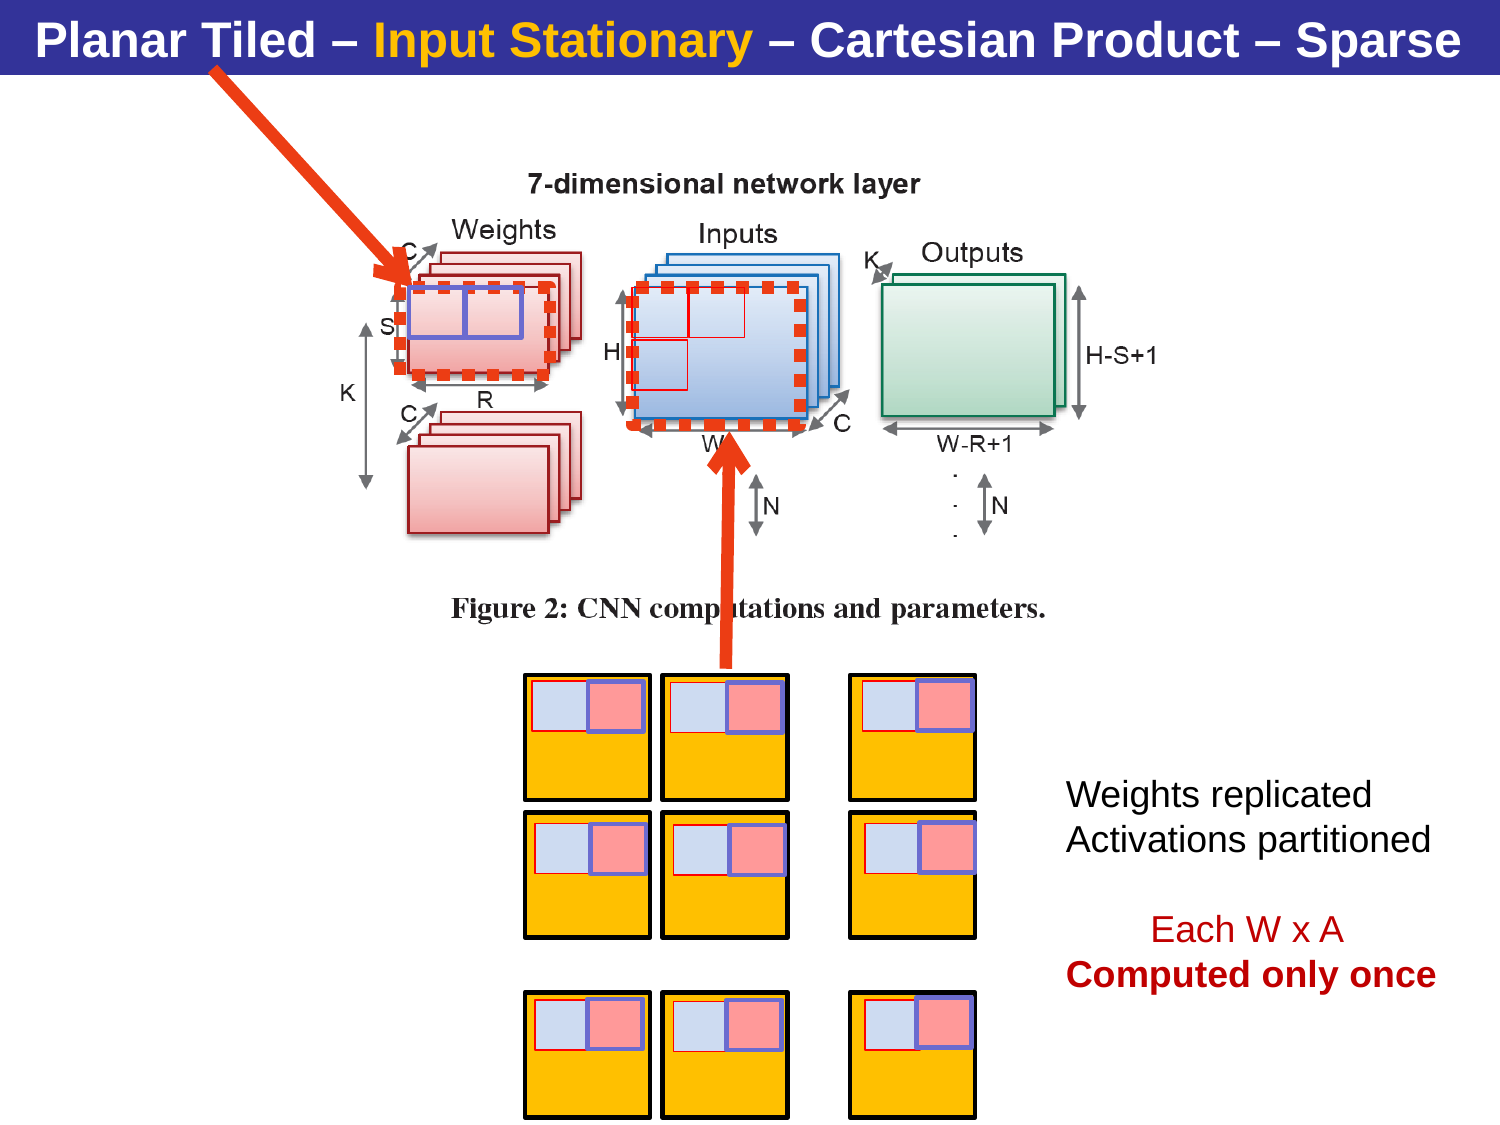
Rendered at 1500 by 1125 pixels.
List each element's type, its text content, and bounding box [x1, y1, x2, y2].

text_box [729, 825, 786, 875]
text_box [212, 68, 413, 288]
text_box [917, 680, 973, 731]
text_box [727, 682, 783, 733]
text_box [525, 812, 650, 938]
title Planar Tiled – Input Stationary – Cartesian Product – Sparse [0, 0, 1500, 75]
text_box [864, 823, 921, 874]
text_box [726, 999, 782, 1050]
text_box [864, 999, 921, 1050]
text_box [534, 999, 590, 1050]
text_box [532, 681, 588, 732]
text_box [525, 992, 650, 1118]
text_box [919, 822, 975, 873]
text_box [534, 823, 590, 874]
text_box [673, 824, 729, 875]
text_box [670, 682, 726, 733]
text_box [725, 430, 730, 669]
text_box [662, 812, 788, 938]
text_box [588, 681, 644, 732]
text_box [849, 992, 975, 1118]
text_box [662, 675, 788, 800]
text_box [849, 812, 975, 938]
text_box [849, 675, 975, 800]
text_box [673, 1001, 729, 1052]
text_box [916, 997, 972, 1048]
text_box Weights replicated Activations partitioned Each W x A Computed only once [1051, 762, 1453, 1003]
text_box [662, 992, 788, 1118]
text_box [590, 823, 647, 874]
text_box [525, 675, 650, 800]
picture [312, 162, 1176, 639]
text_box [862, 681, 918, 732]
text_box [587, 998, 643, 1049]
